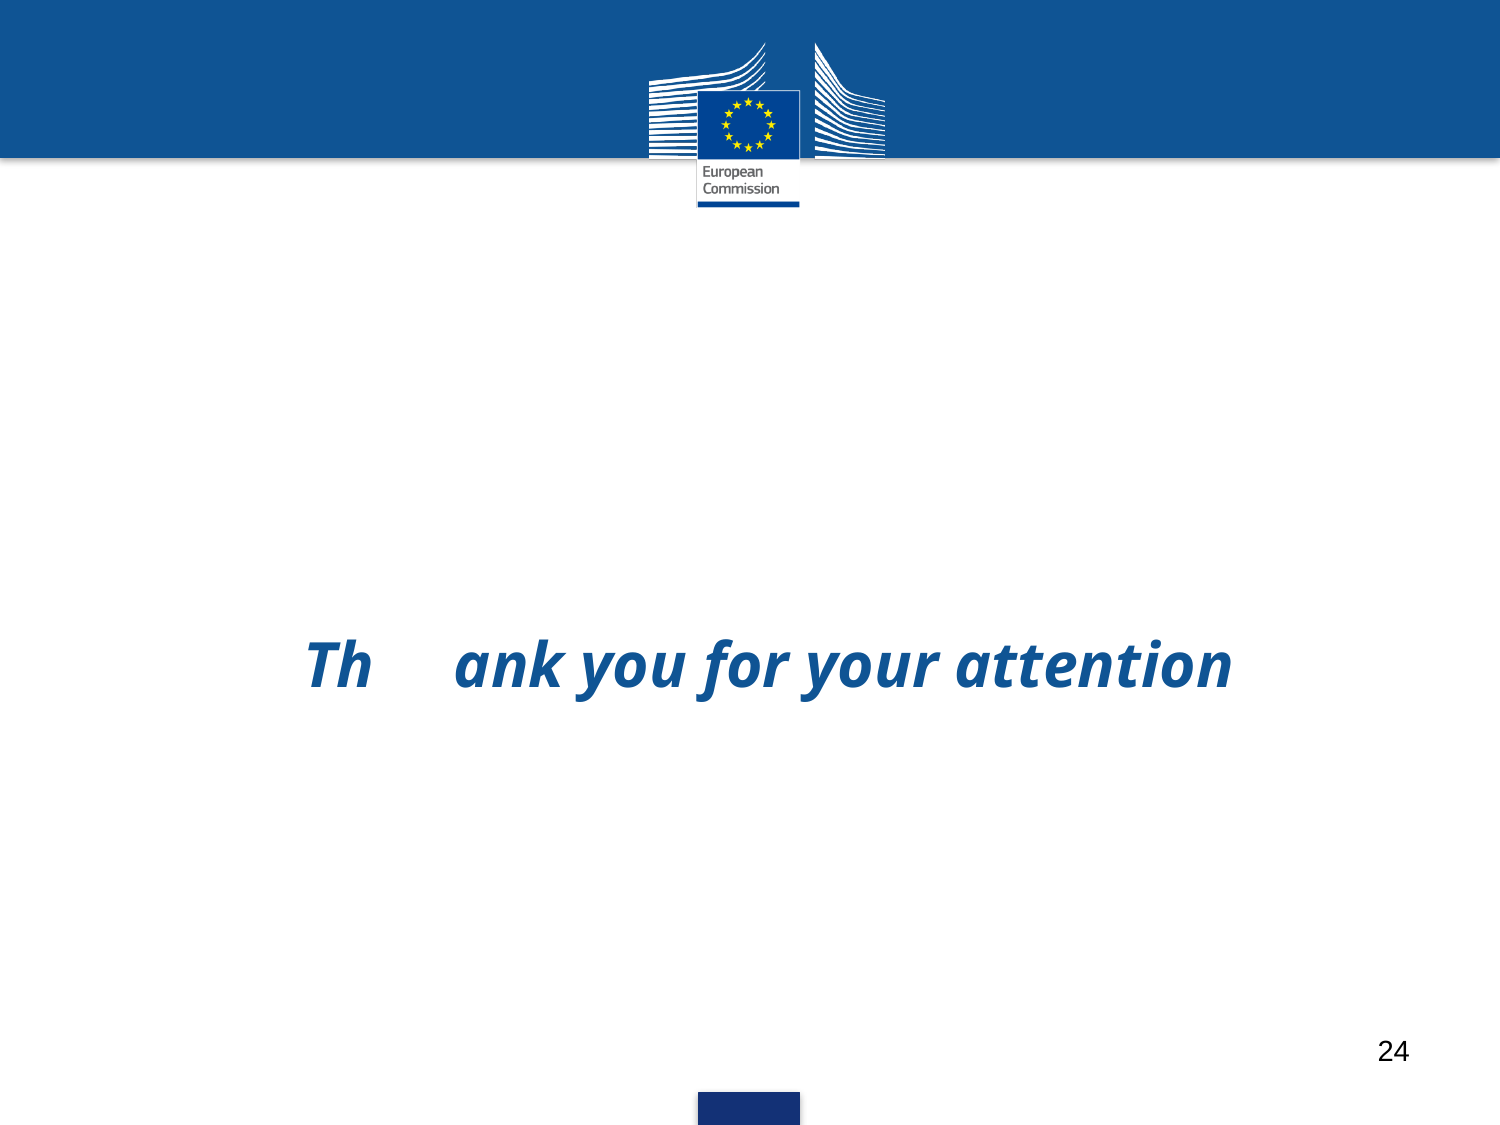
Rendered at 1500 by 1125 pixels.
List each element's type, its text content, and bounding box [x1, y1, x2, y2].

title Th ank you for your attention [64, 585, 1416, 740]
slide_number 24 [1074, 1024, 1426, 1103]
picture [649, 42, 885, 208]
